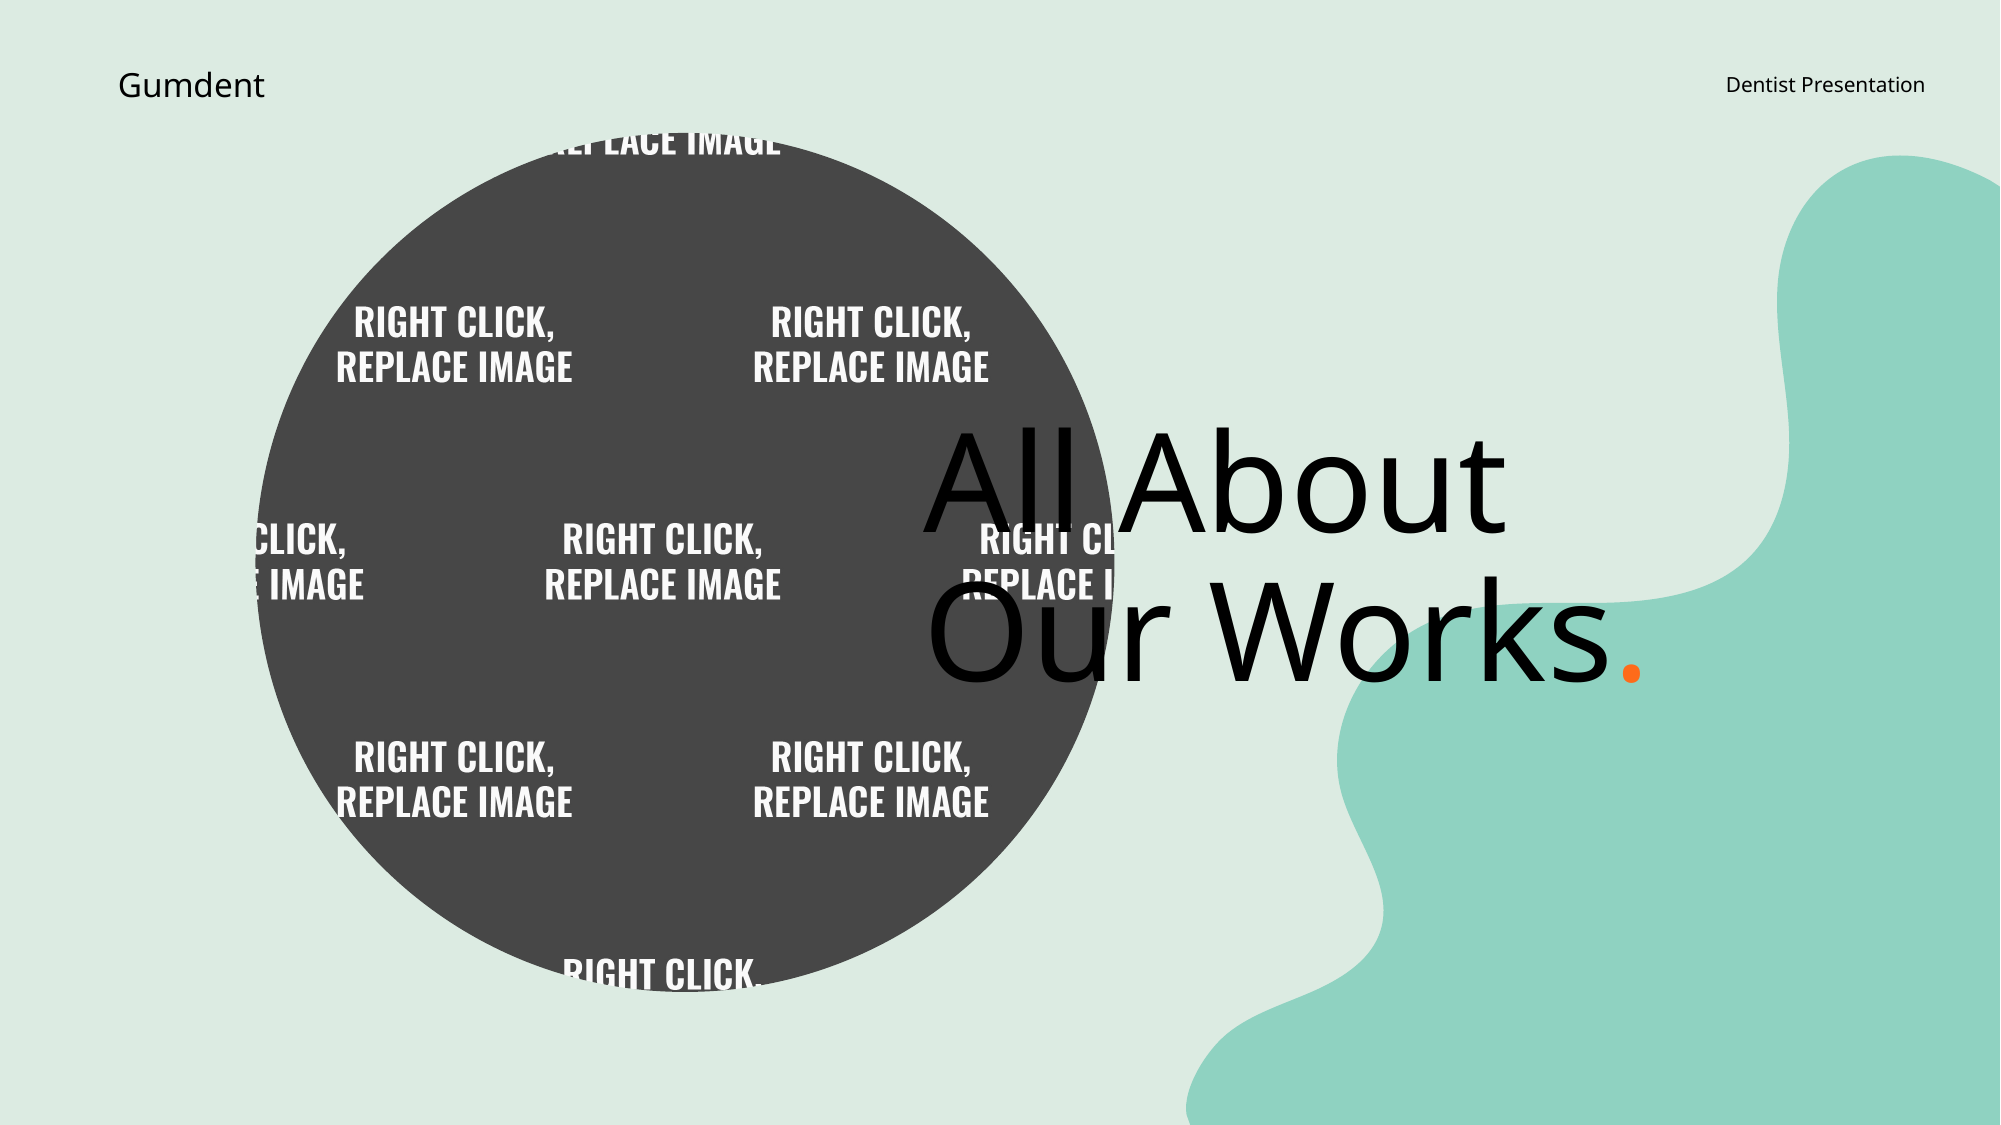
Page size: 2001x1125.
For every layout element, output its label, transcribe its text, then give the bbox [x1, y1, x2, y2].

picture [255, 132, 1115, 992]
title All About Our Works. [1115, 388, 1747, 737]
text_box [1186, 155, 2000, 1125]
